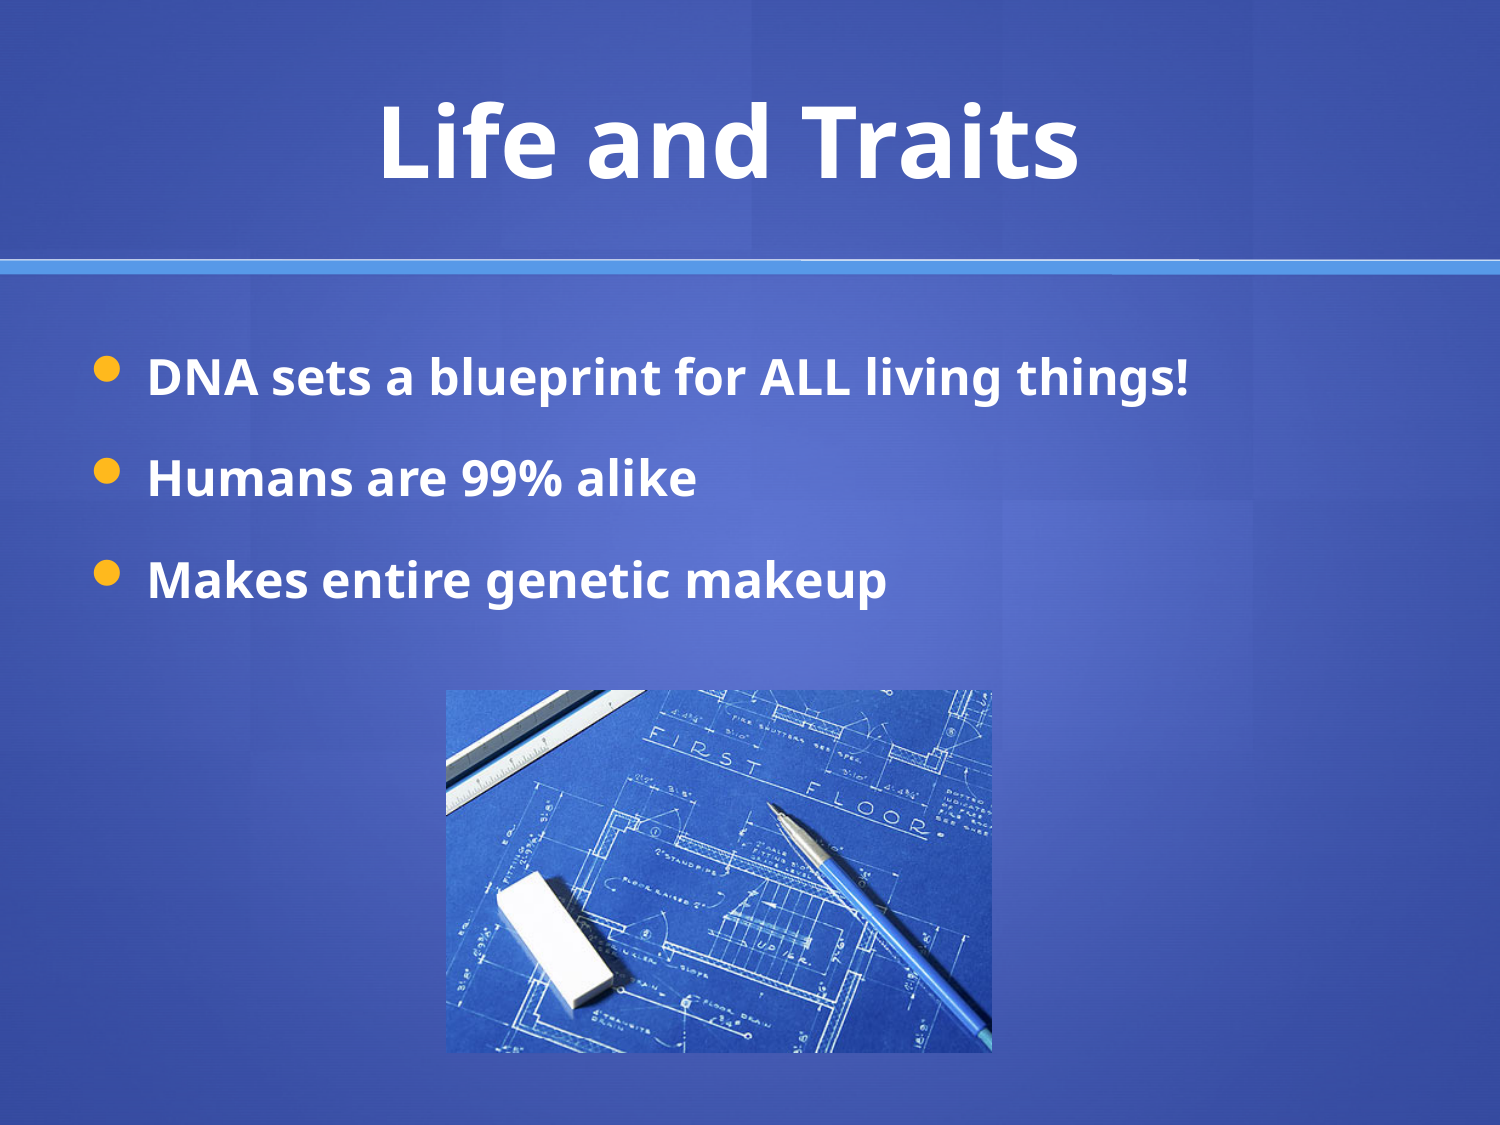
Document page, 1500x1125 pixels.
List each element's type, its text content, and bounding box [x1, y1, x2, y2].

title Life and Traits [75, 45, 1425, 233]
picture [445, 689, 993, 1054]
list DNA sets a blueprint for ALL living things! Humans are 99% alike Makes entire genetic makeup [75, 337, 1425, 988]
